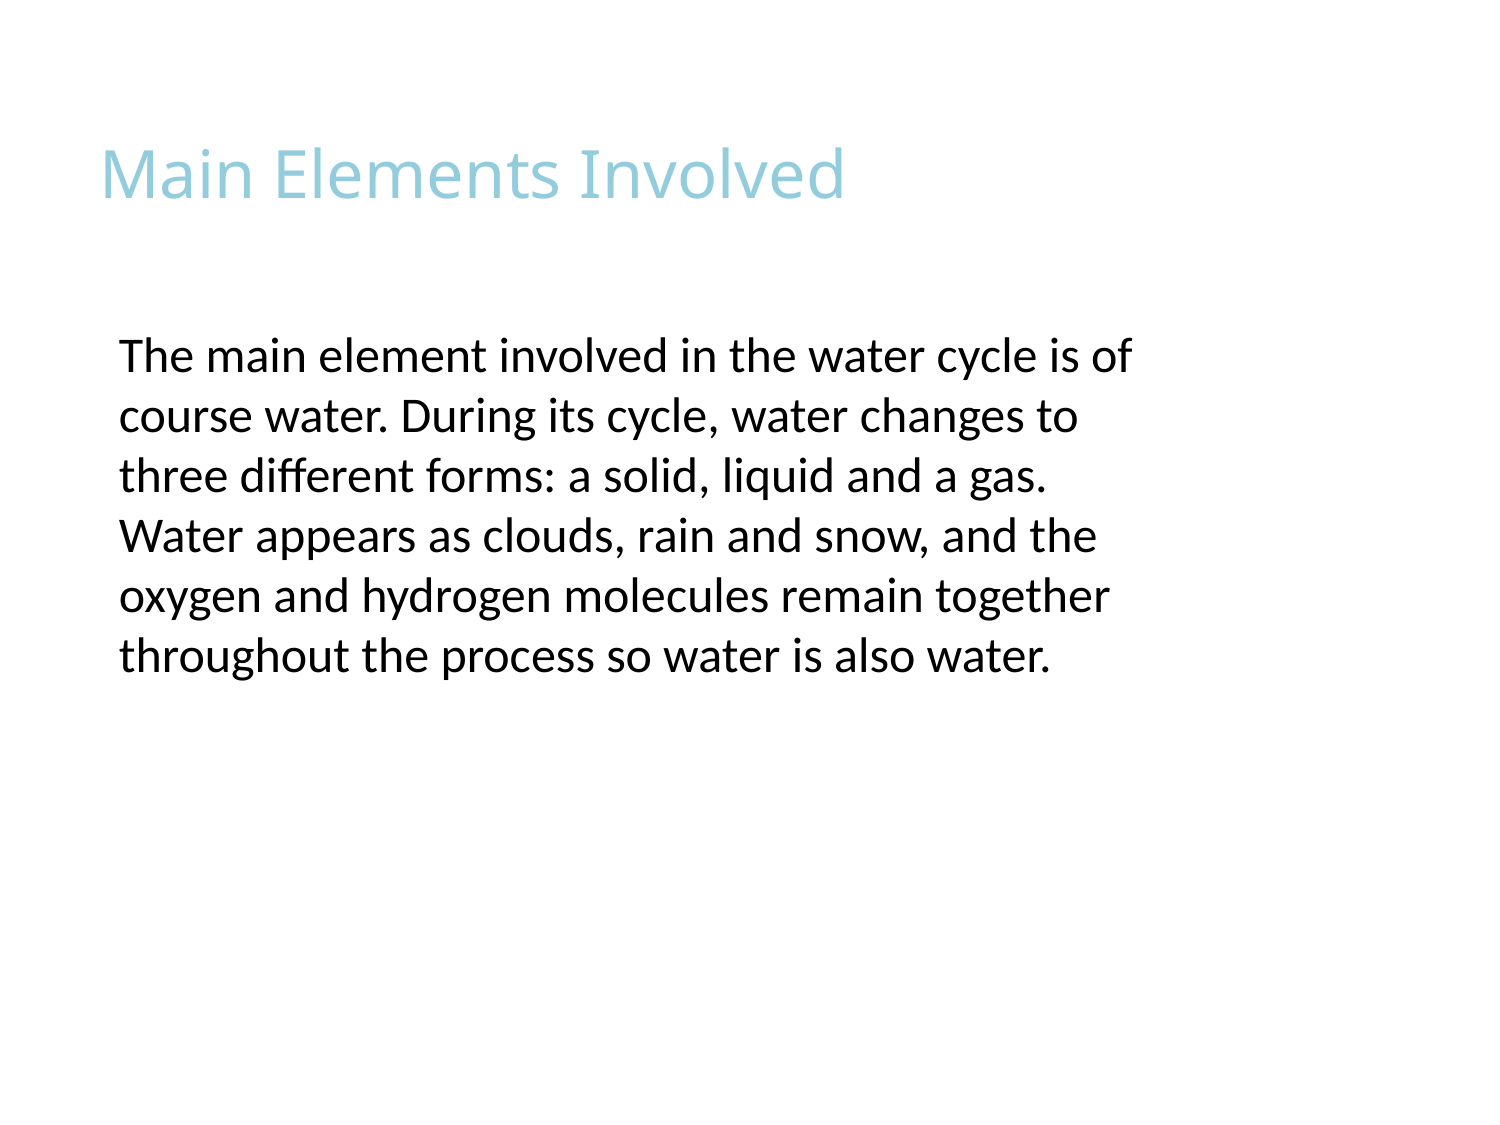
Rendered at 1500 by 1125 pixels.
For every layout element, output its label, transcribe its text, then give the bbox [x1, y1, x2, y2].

text_box Main Elements Involved [72, 124, 893, 220]
text_box The main element involved in the water cycle is of course water. During its cycle, water changes to three different forms: a solid, liquid and a gas. Water appears as clouds, rain and snow, and the oxygen and hydrogen molecules remain together throughout the process so water is also water. [104, 314, 1180, 690]
